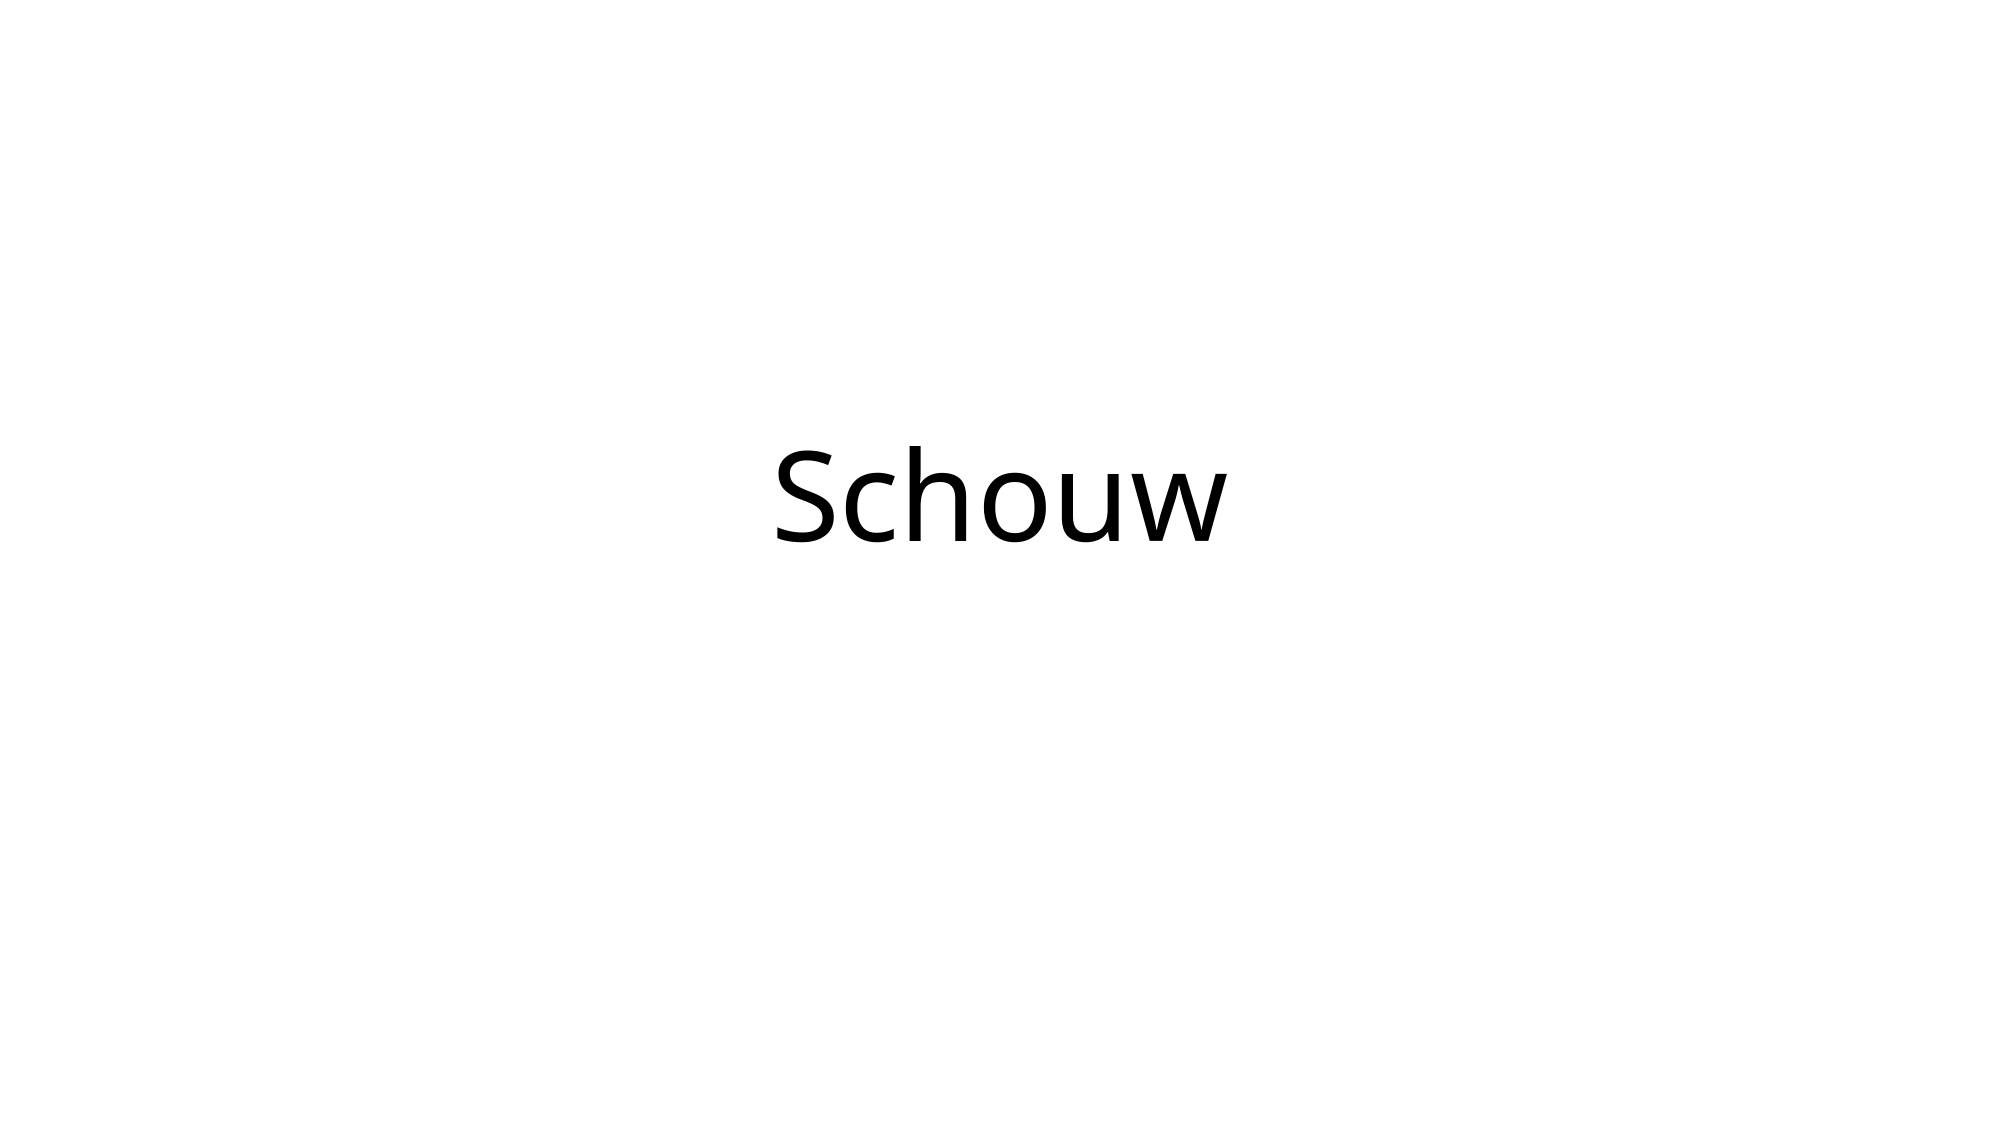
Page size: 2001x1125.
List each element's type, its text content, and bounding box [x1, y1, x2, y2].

title Schouw [249, 184, 1750, 576]
